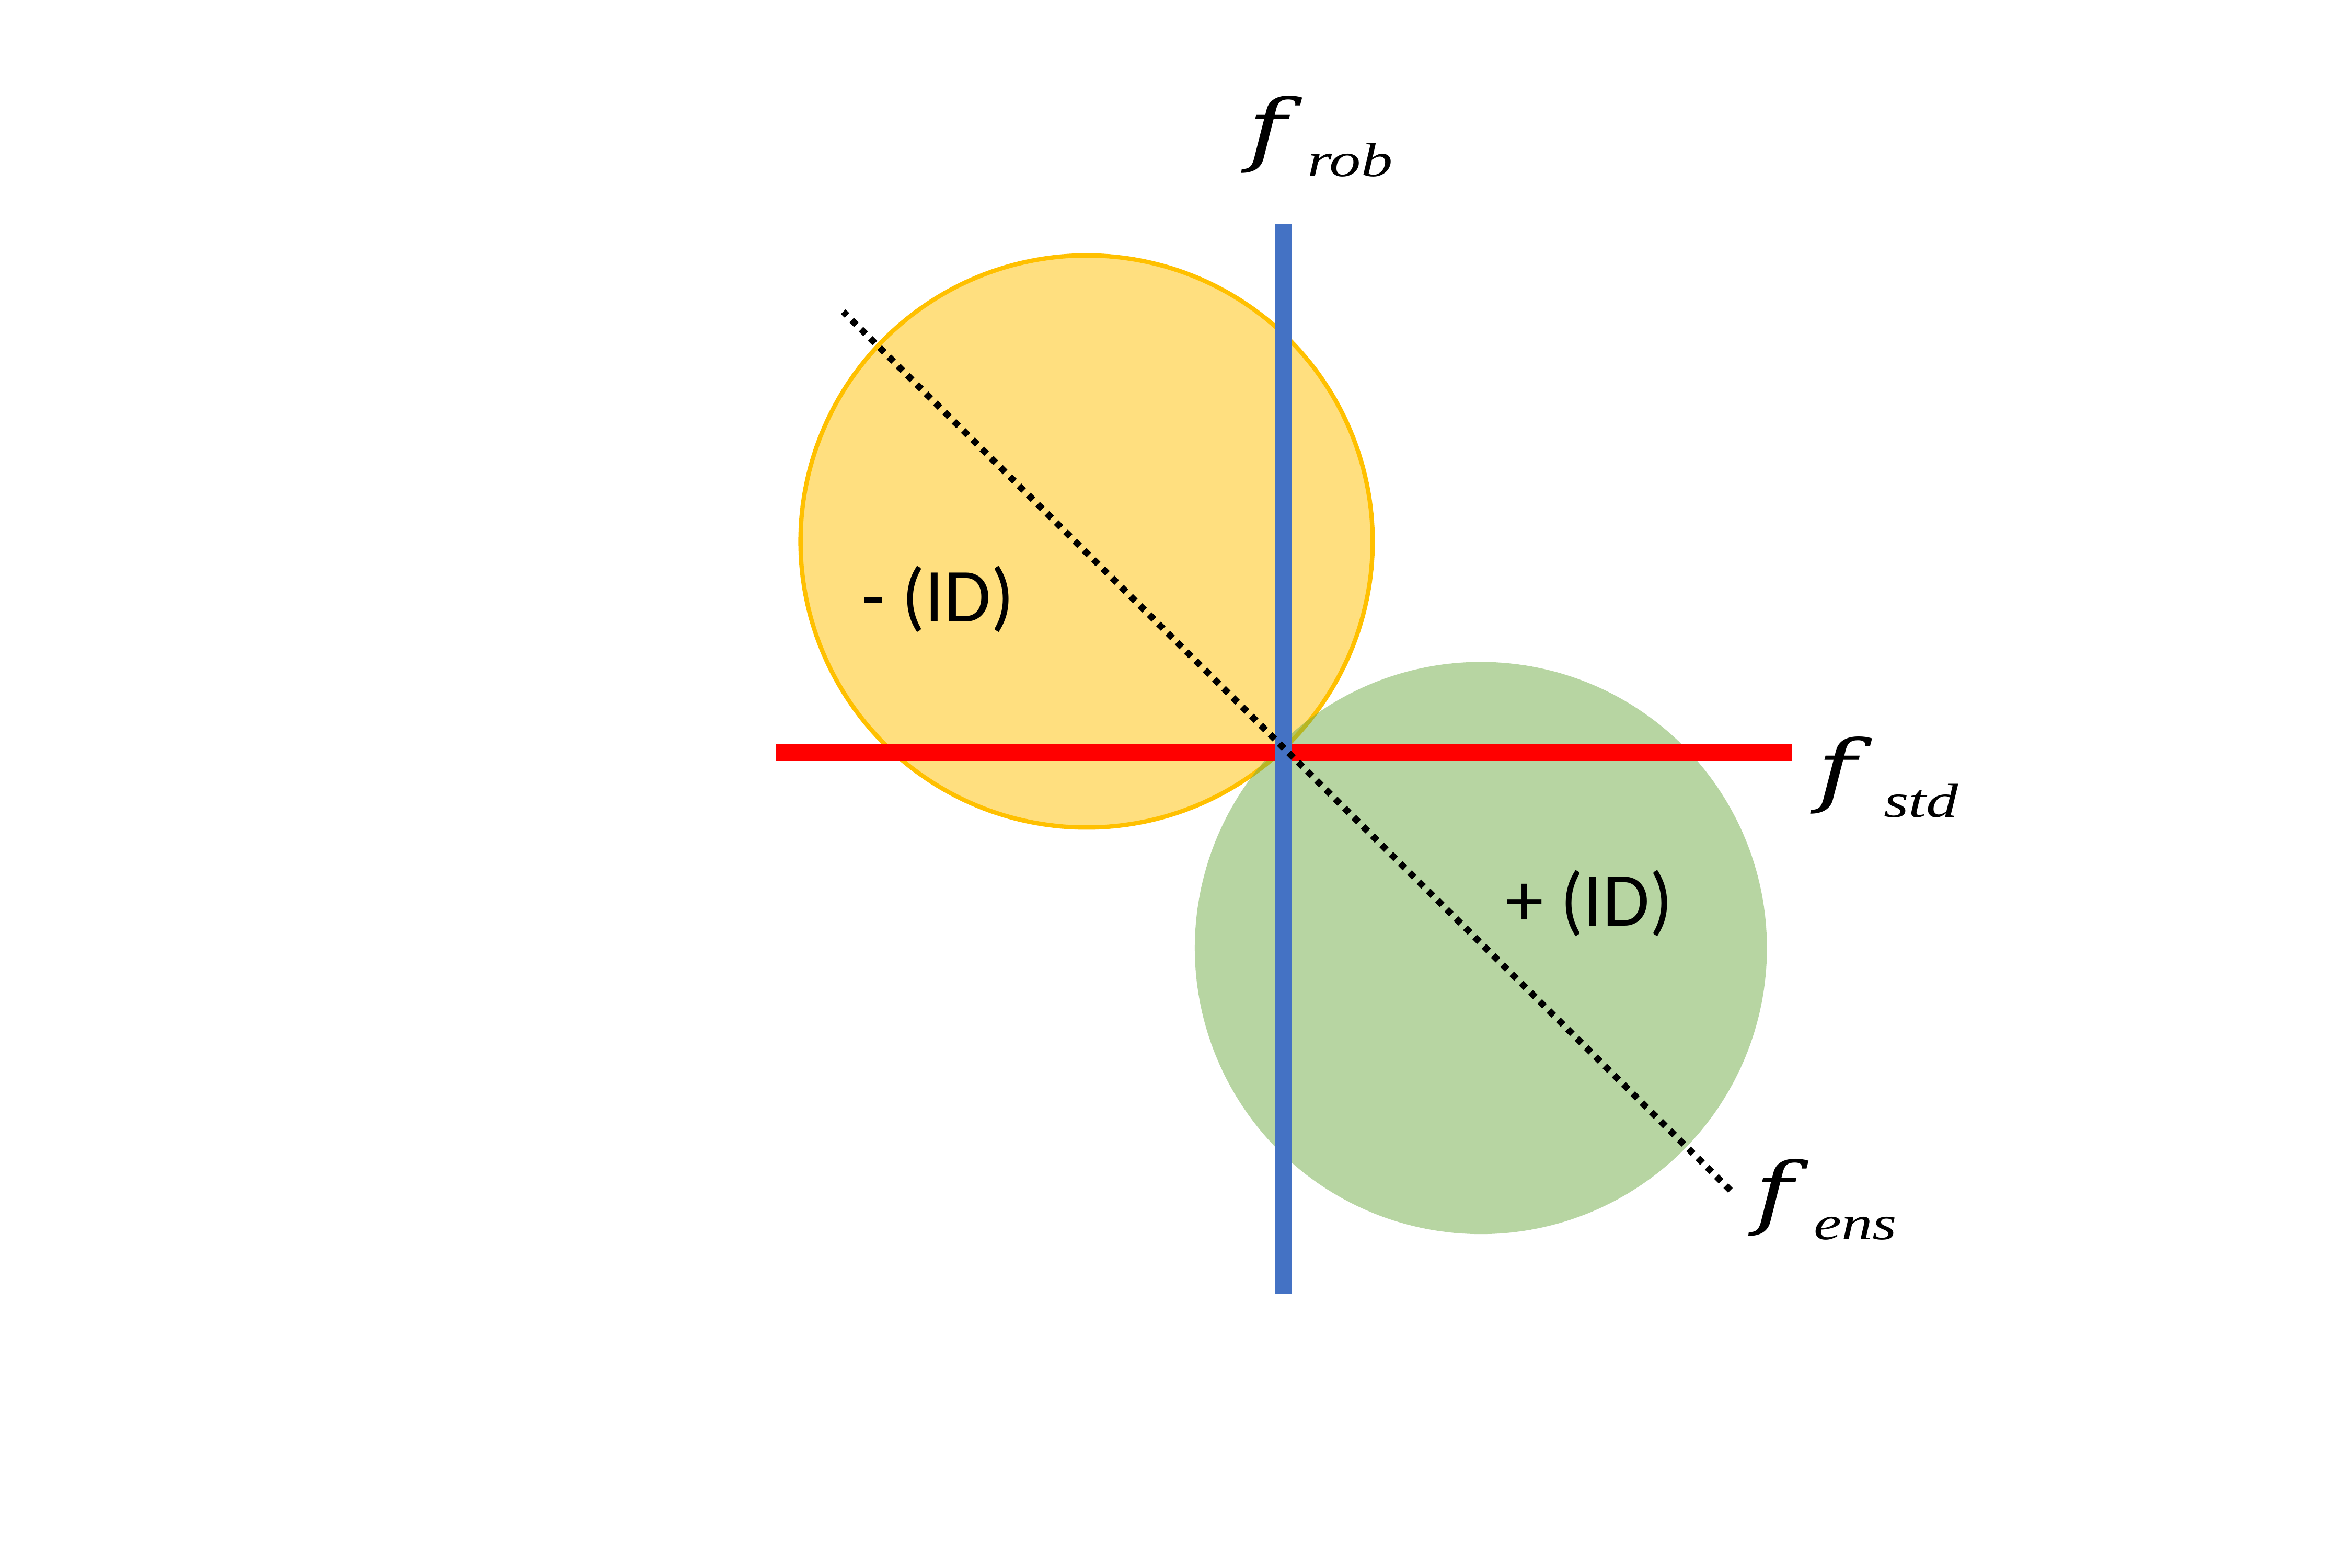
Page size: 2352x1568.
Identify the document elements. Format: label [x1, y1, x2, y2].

text_box [1328, 1191, 1634, 1235]
text_box [1731, 807, 1768, 1089]
text_box [915, 255, 1258, 312]
text_box [843, 312, 1731, 1191]
text_box [800, 390, 843, 693]
